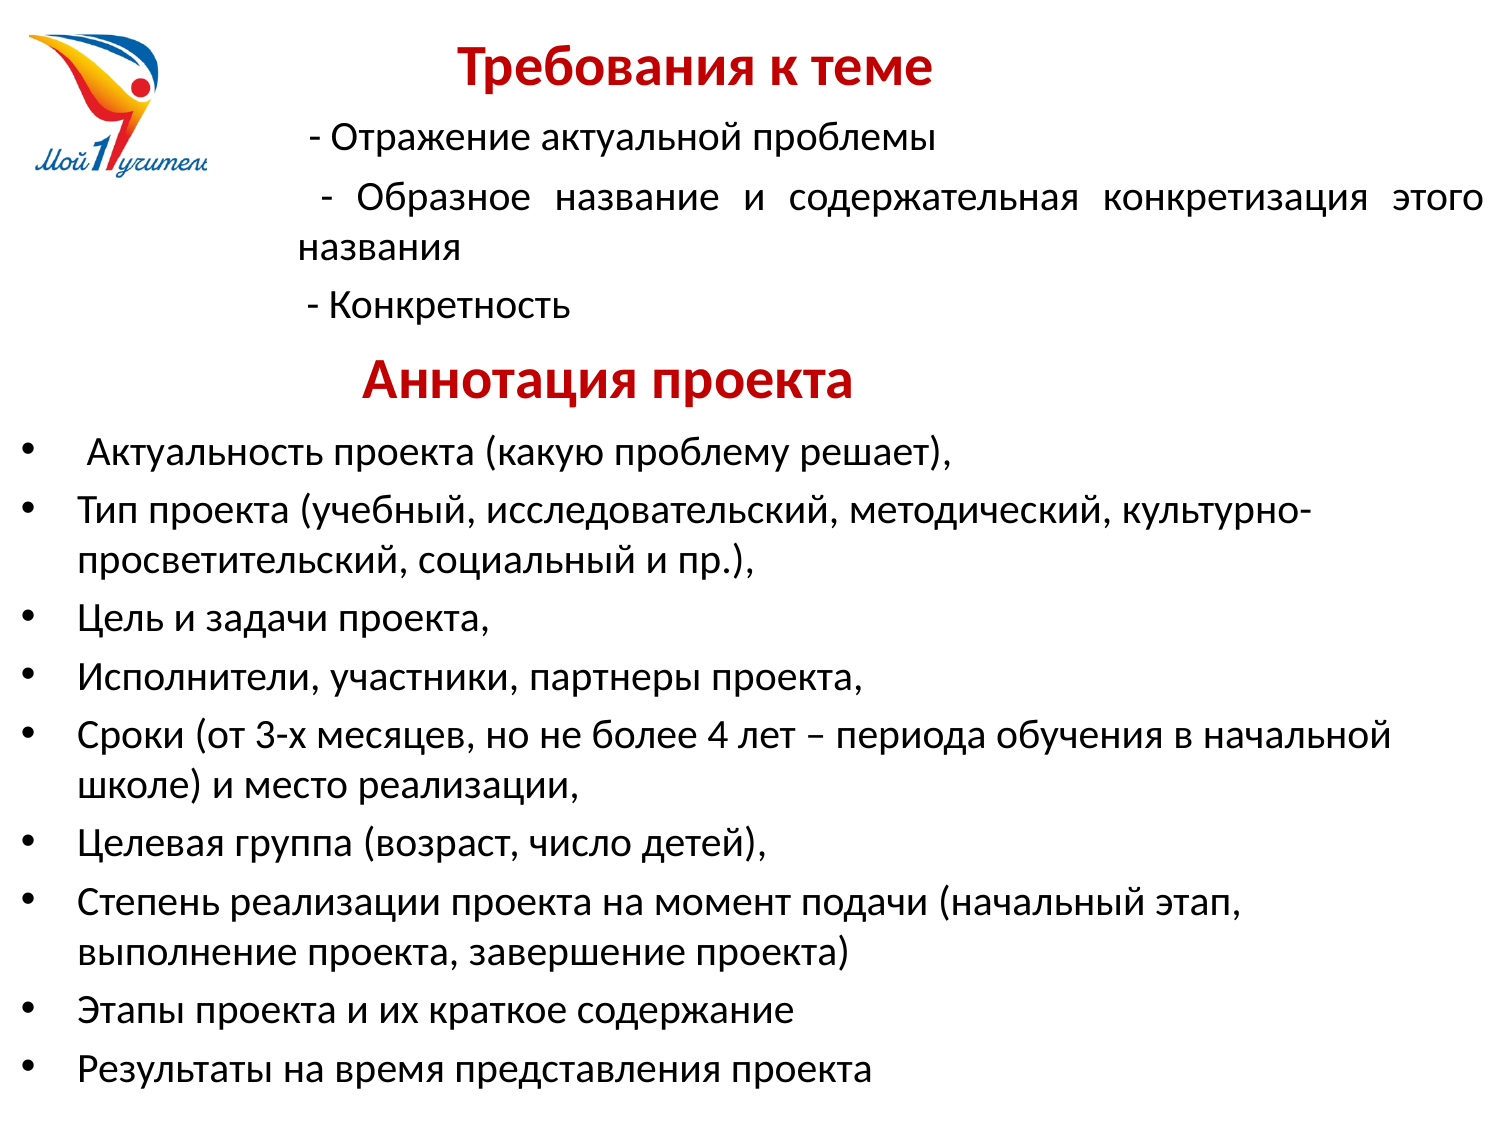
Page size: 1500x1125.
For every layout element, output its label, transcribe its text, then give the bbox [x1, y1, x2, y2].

text_box Аннотация проекта [336, 317, 1238, 434]
list - Отражение актуальной проблемы - Образное название и содержательная конкретизация этого названия - Конкретность [225, 92, 1500, 746]
text_box Актуальность проекта (какую проблему решает), Тип проекта (учебный, исследовательский, методический, культурно-просветительский, социальный и пр.), Цель и задачи проекта, Исполнители, участники, партнеры проекта, Сроки (от 3-х месяцев, но не более 4 лет – периода обучения в начальной школе) и место реализации, Целевая группа (возраст, число детей), Степень реализации проекта на момент подачи (начальный этап, выполнение проекта, завершение проекта) Этапы проекта и их краткое содержание Результаты на время представления проекта [5, 415, 1483, 1098]
title Требования к теме [431, 6, 1388, 92]
picture [29, 0, 207, 178]
